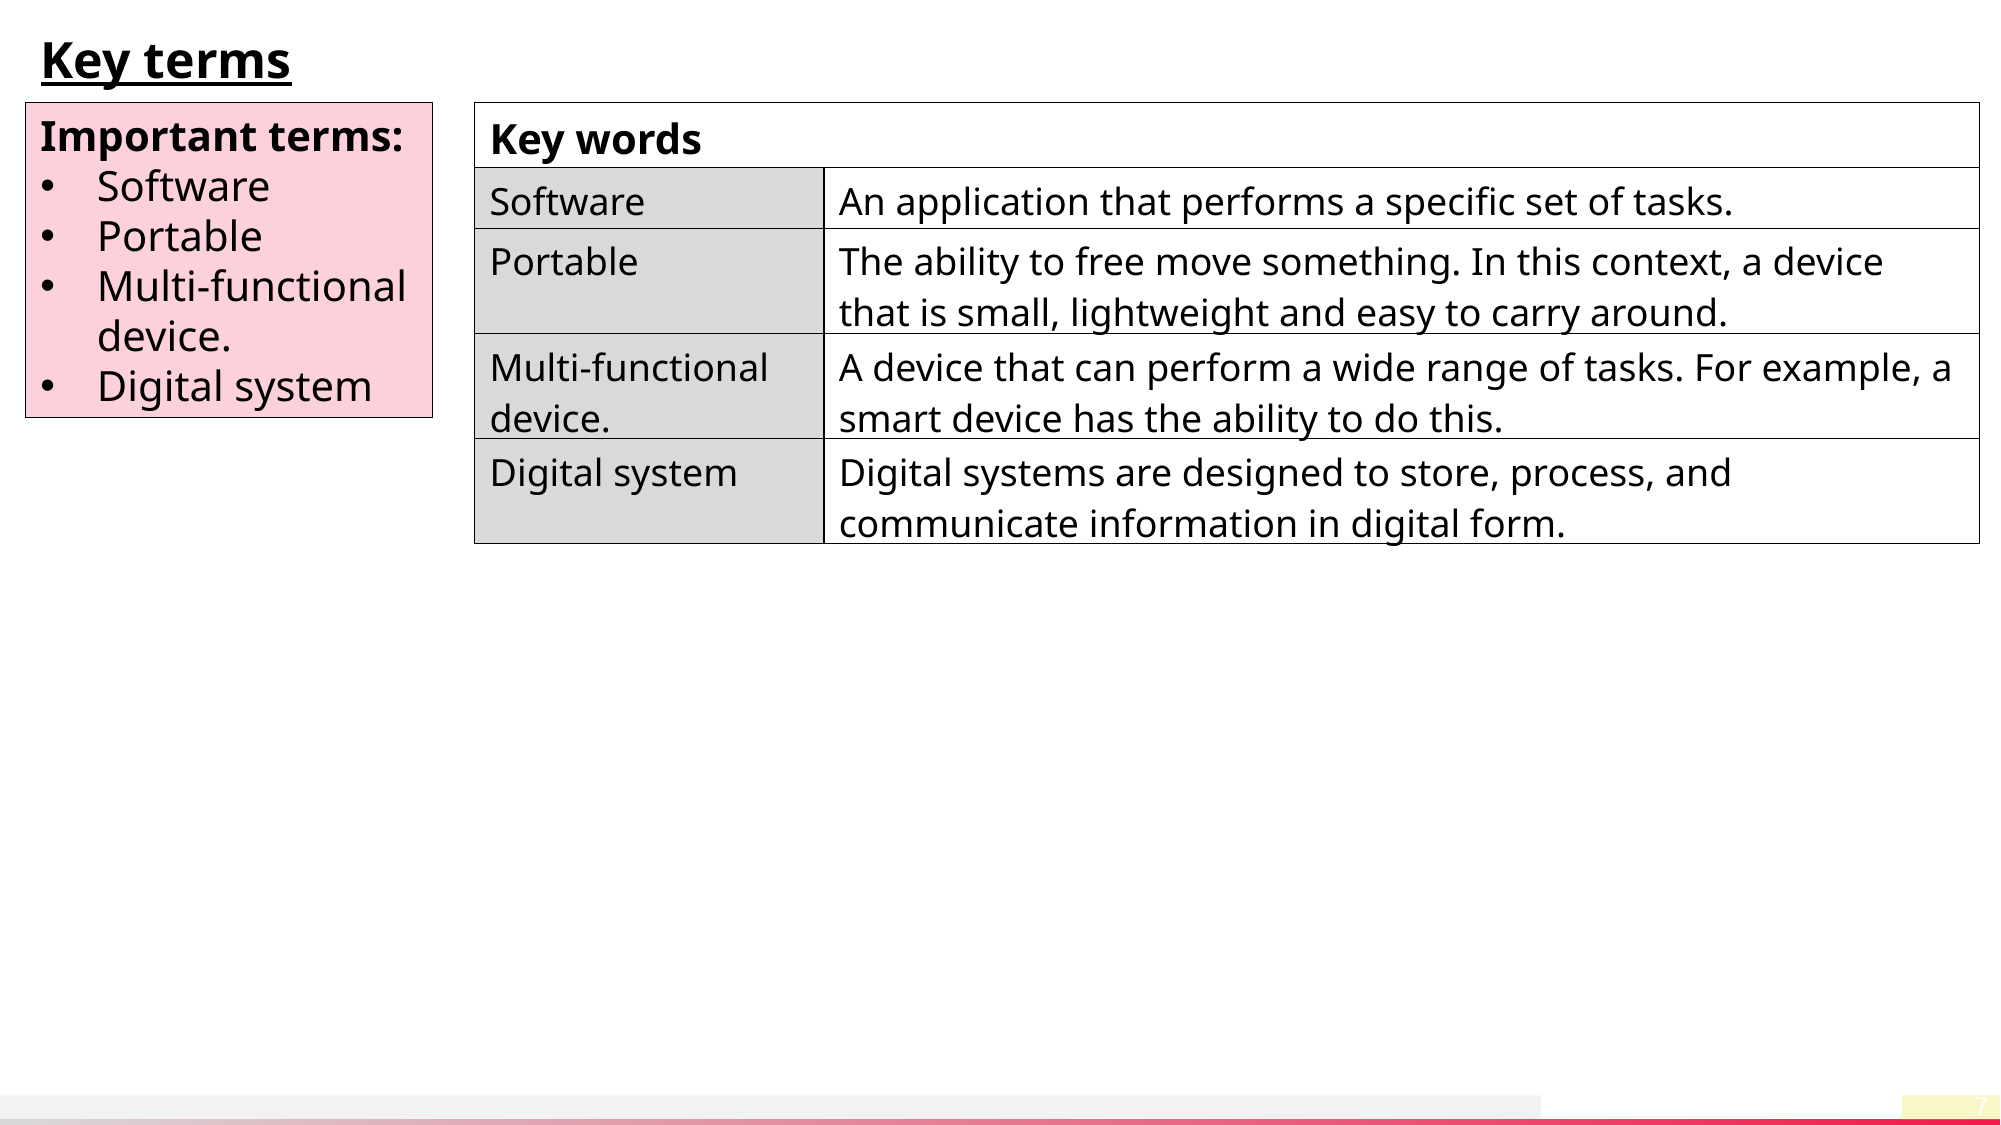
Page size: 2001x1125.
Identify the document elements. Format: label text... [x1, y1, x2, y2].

table_cell Portable [475, 229, 823, 333]
table_cell An application that performs a specific set of tasks. [825, 168, 1979, 228]
text_box Important terms: Software Portable Multi-functional device. Digital system [25, 102, 433, 418]
table_cell Digital system [475, 439, 823, 543]
table_cell The ability to free move something. In this context, a device that is small, lightweight and easy to carry around. [825, 229, 1979, 333]
table_cell Digital systems are designed to store, process, and communicate information in digital form. [825, 439, 1979, 543]
table_cell Software [475, 168, 823, 228]
table_cell A device that can perform a wide range of tasks. For example, a smart device has the ability to do this. [825, 334, 1979, 438]
slide_number 7 [1901, 1095, 2000, 1120]
table_cell Multi-functional device. [475, 334, 823, 438]
text_box Key terms [25, 21, 861, 96]
table_header Key words [475, 103, 1979, 167]
